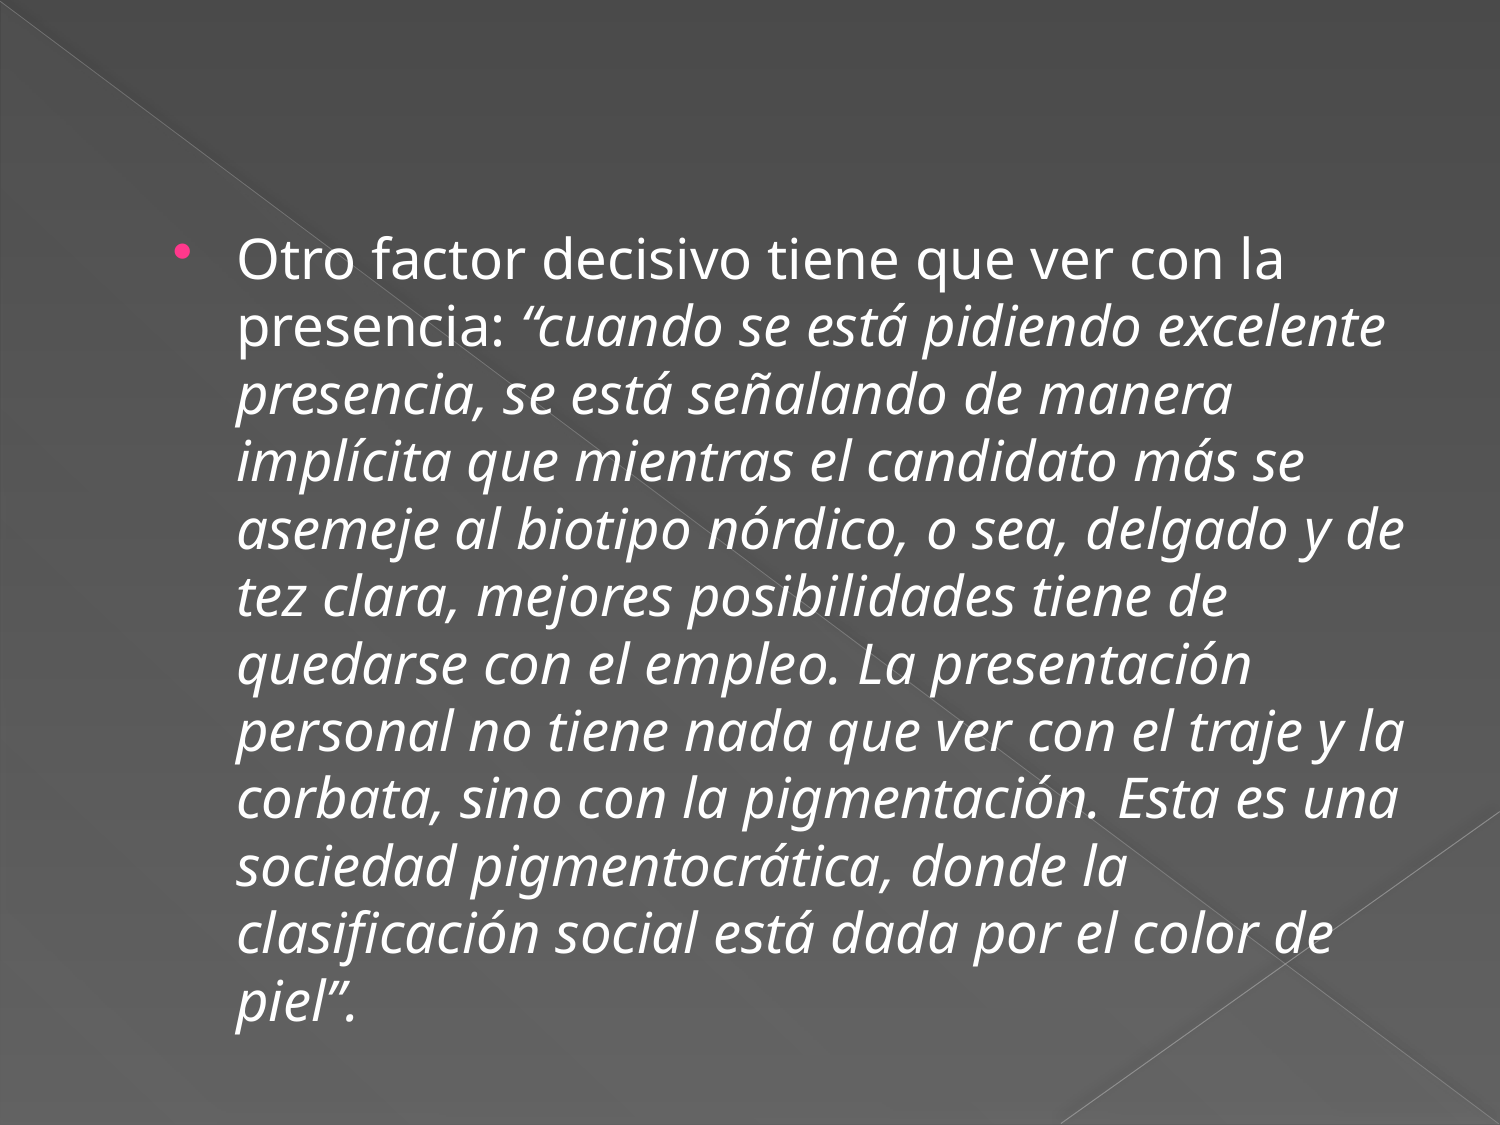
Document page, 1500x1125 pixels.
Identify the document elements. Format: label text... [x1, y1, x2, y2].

list Otro factor decisivo tiene que ver con la presencia: “cuando se está pidiendo excelente presencia, se está señalando de manera implícita que mientras el candidato más se asemeje al biotipo nórdico, o sea, delgado y de tez clara, mejores posibilidades tiene de quedarse con el empleo. La presentación personal no tiene nada que ver con el traje y la corbata, sino con la pigmentación. Esta es una sociedad pigmentocrática, donde la clasificación social está dada por el color de piel”. [150, 58, 1425, 1043]
